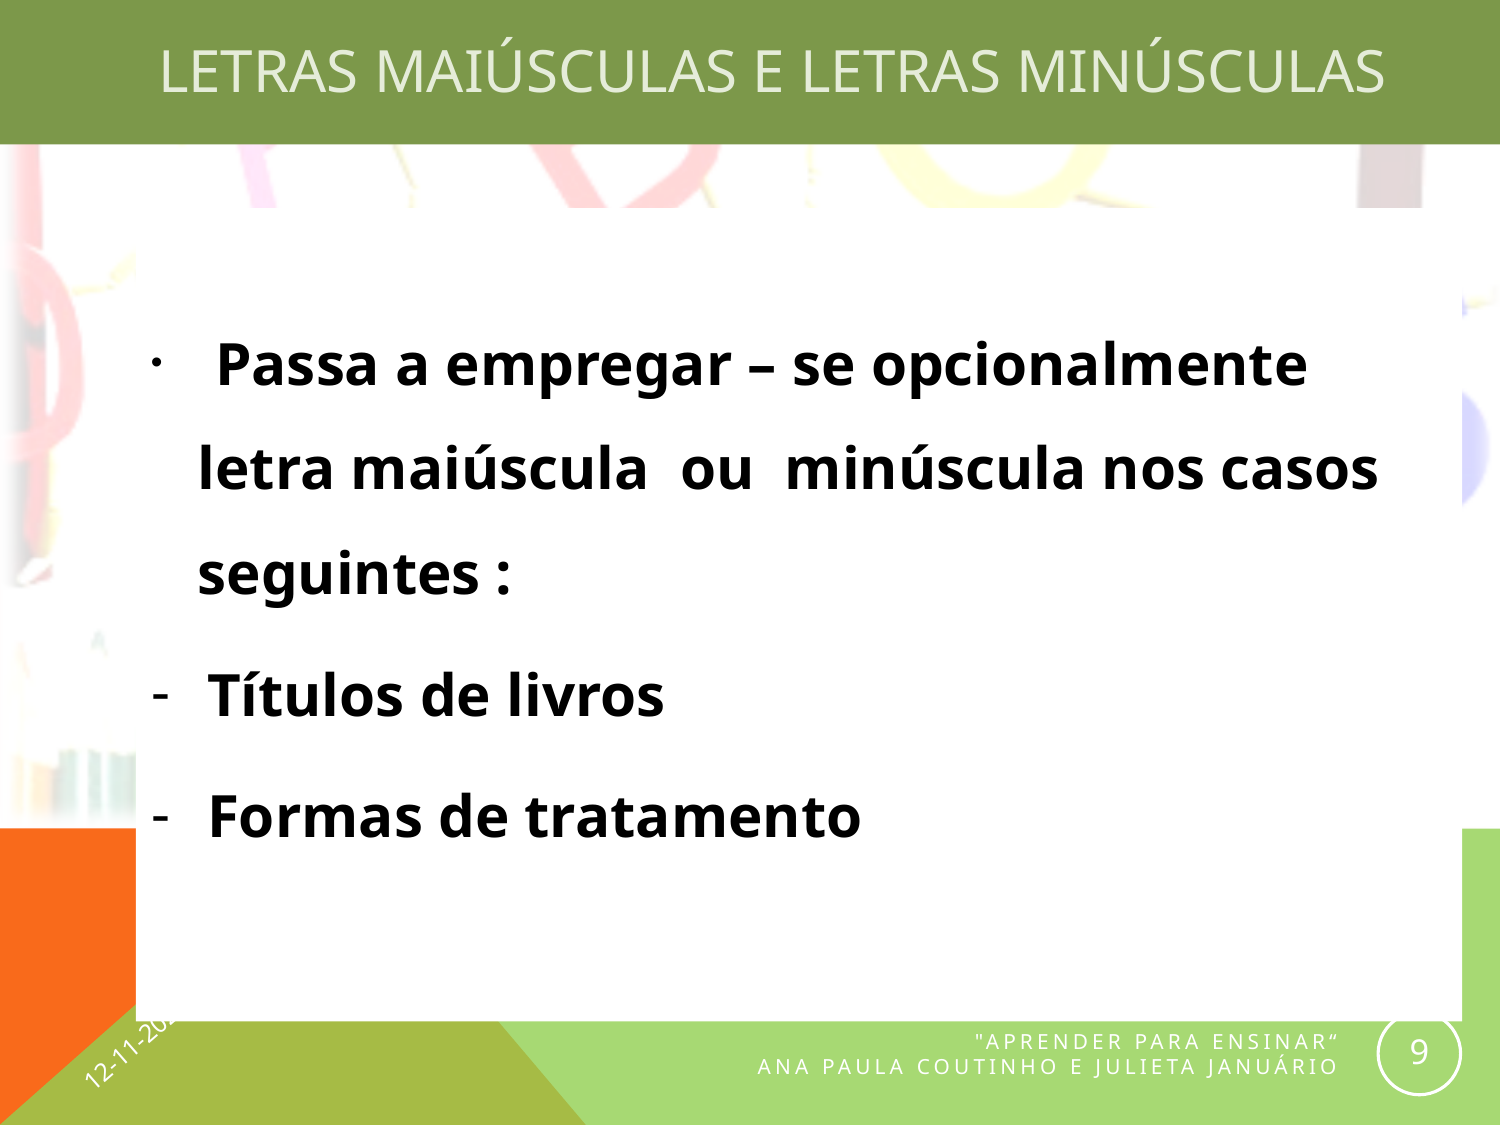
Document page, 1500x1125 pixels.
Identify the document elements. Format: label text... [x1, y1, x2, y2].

footer "Aprender para ensinar“ Ana Paula Coutinho e Julieta Januário [577, 1031, 1352, 1076]
list Passa a empregar – se opcionalmente letra maiúscula ou minúscula nos casos seguintes : Títulos de livros Formas de tratamento [135, 208, 1463, 1022]
title LETRAS MAIÚSCULAS E LETRAS MINÚSCULAS [0, 0, 1500, 145]
slide_number 9 [1376, 1010, 1463, 1097]
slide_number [65, 849, 357, 1109]
